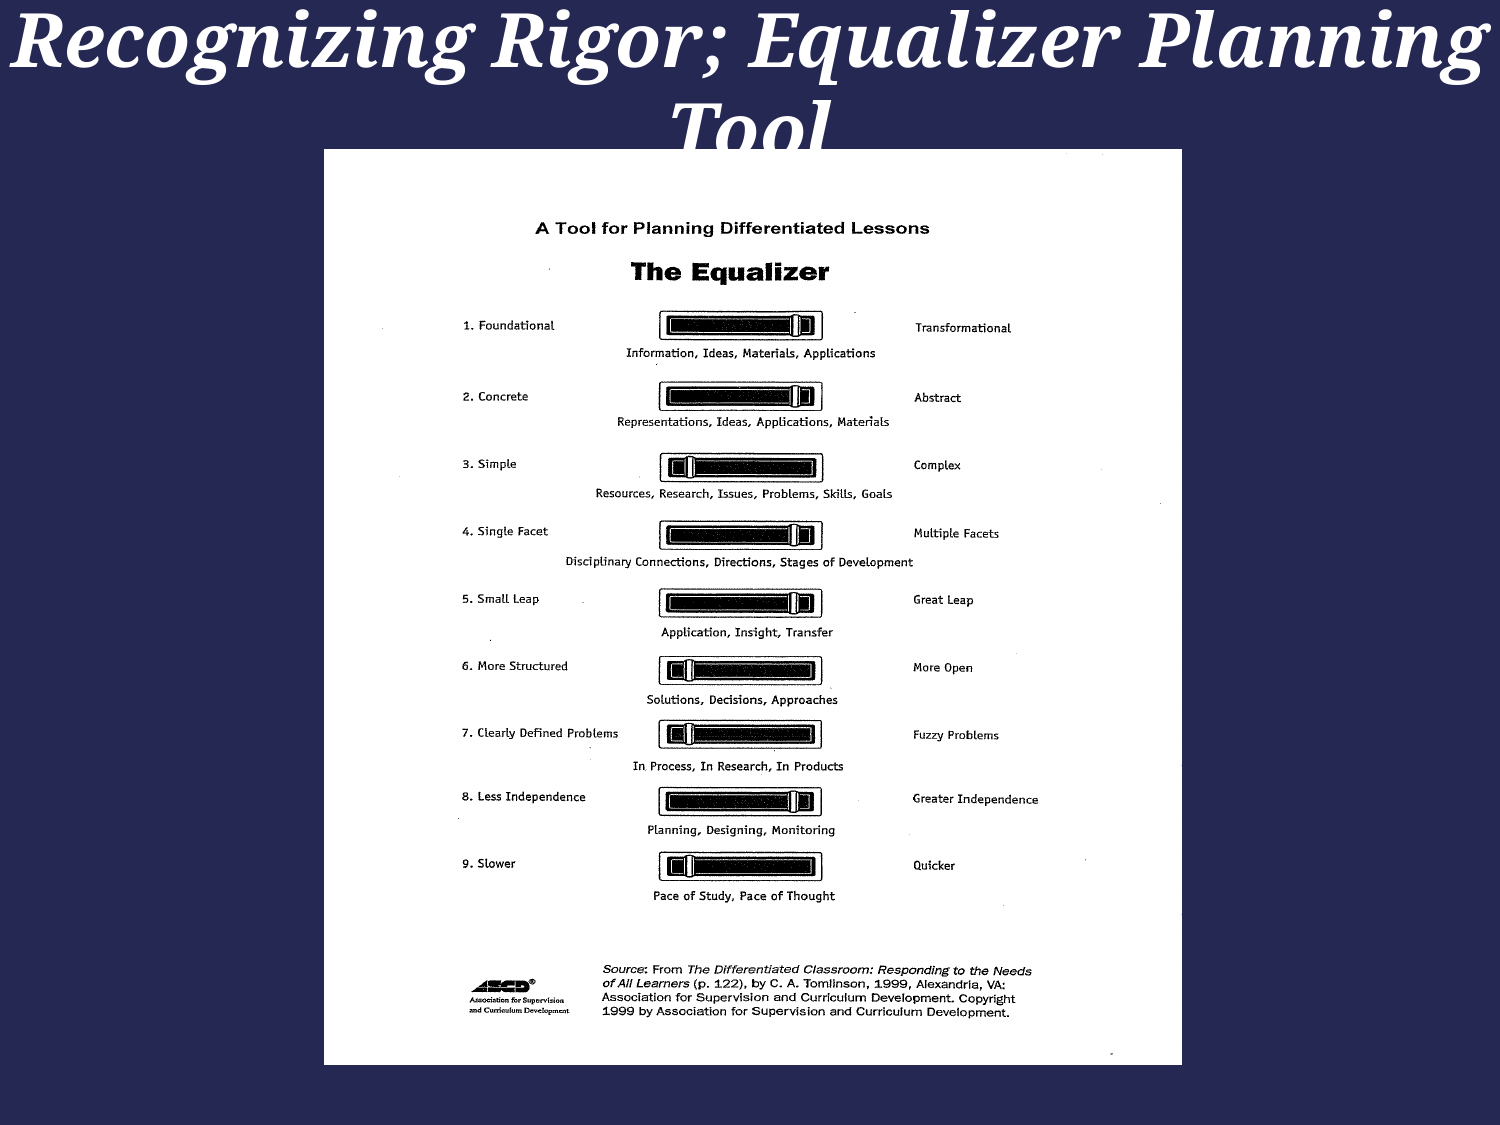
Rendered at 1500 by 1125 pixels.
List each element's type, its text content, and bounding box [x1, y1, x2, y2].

text_box Recognizing Rigor; Equalizer Planning Tool [0, 14, 1500, 150]
picture [324, 149, 1182, 1066]
